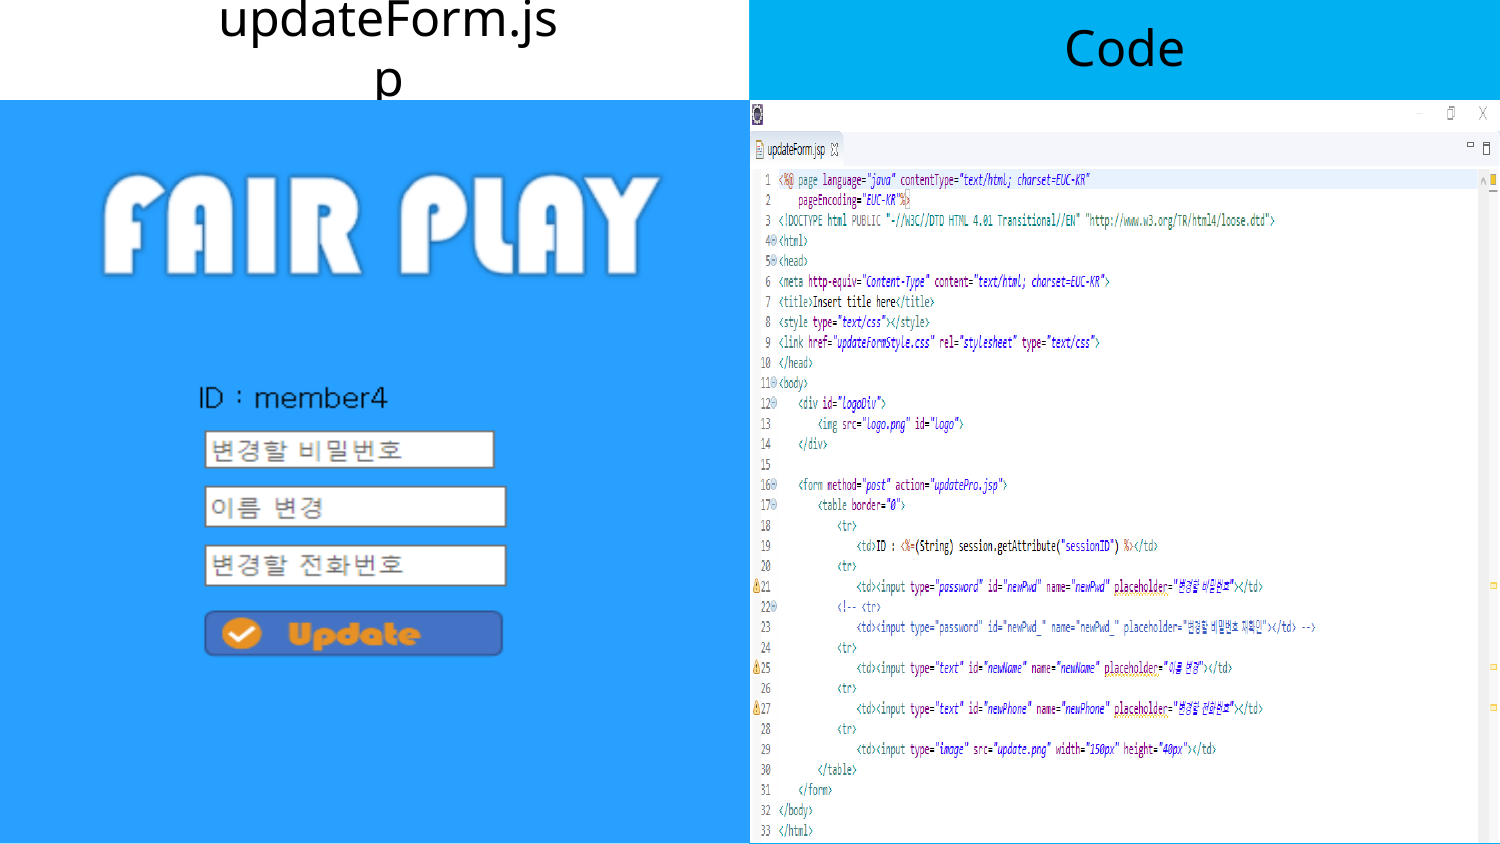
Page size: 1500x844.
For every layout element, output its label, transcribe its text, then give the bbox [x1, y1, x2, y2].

text_box Code [990, 16, 1260, 78]
picture [0, 100, 1500, 844]
list updateForm.jsp [196, 15, 582, 77]
